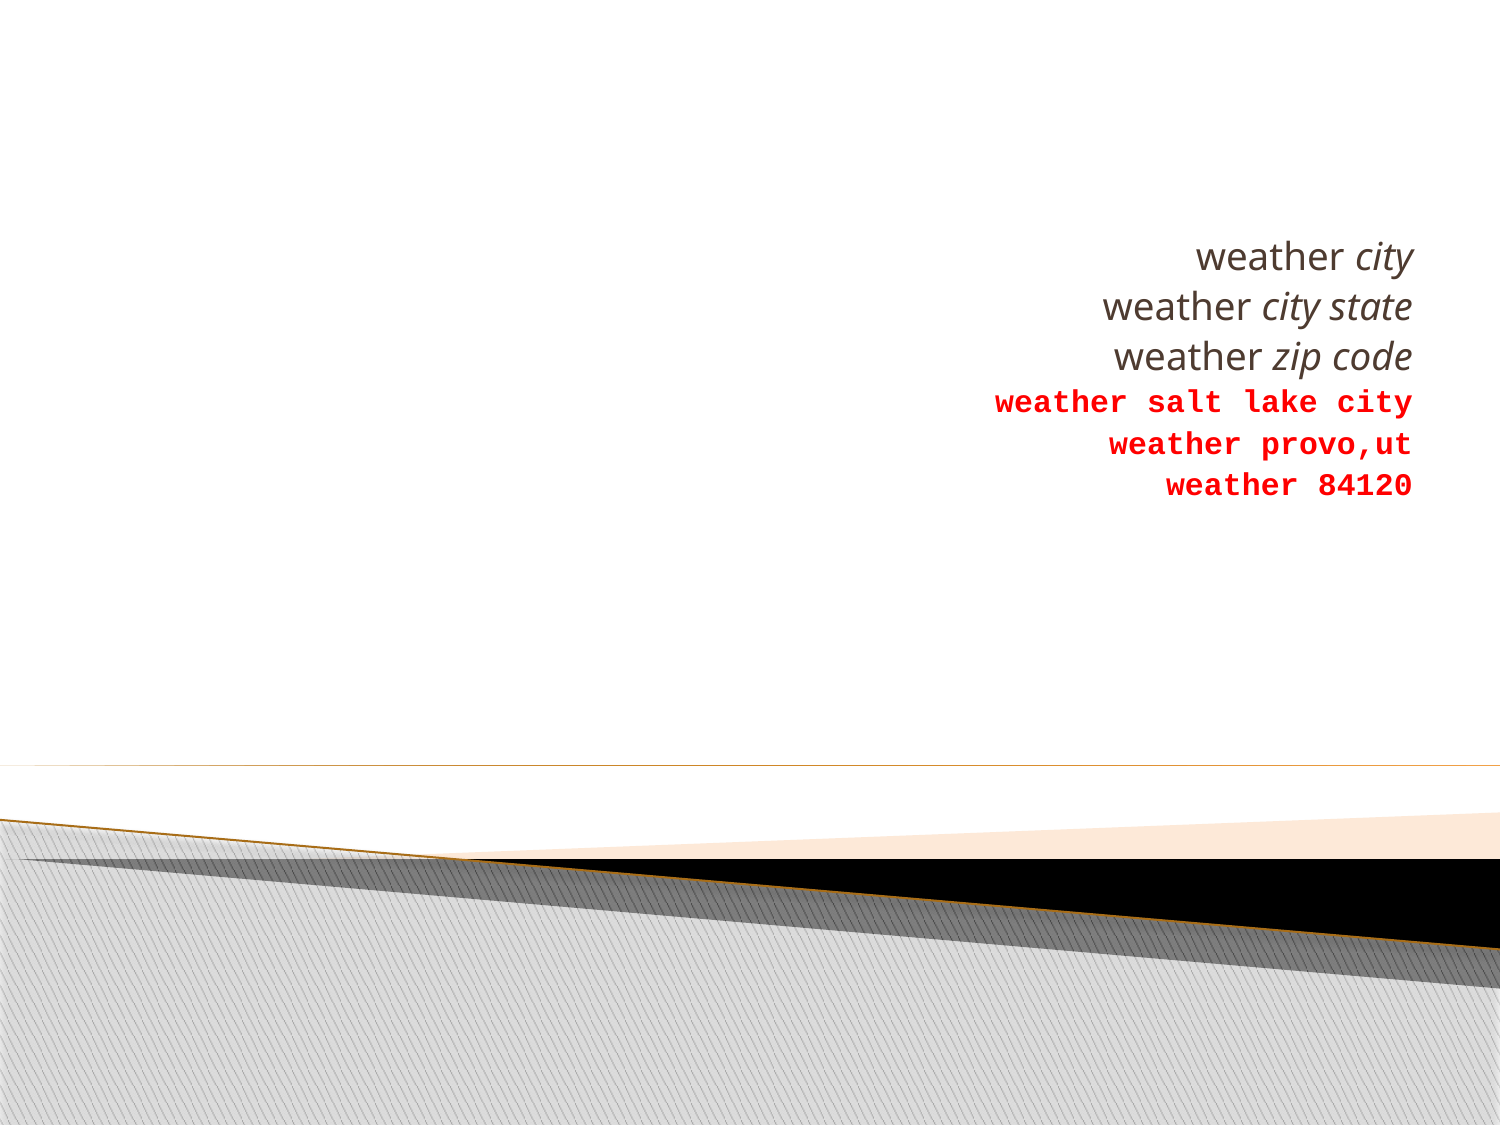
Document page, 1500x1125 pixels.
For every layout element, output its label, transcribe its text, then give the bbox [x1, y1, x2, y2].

subtitle weather city weather city state weather zip code weather salt lake city weather provo,ut weather 84120 [75, 224, 1425, 513]
picture [5, 859, 1500, 989]
